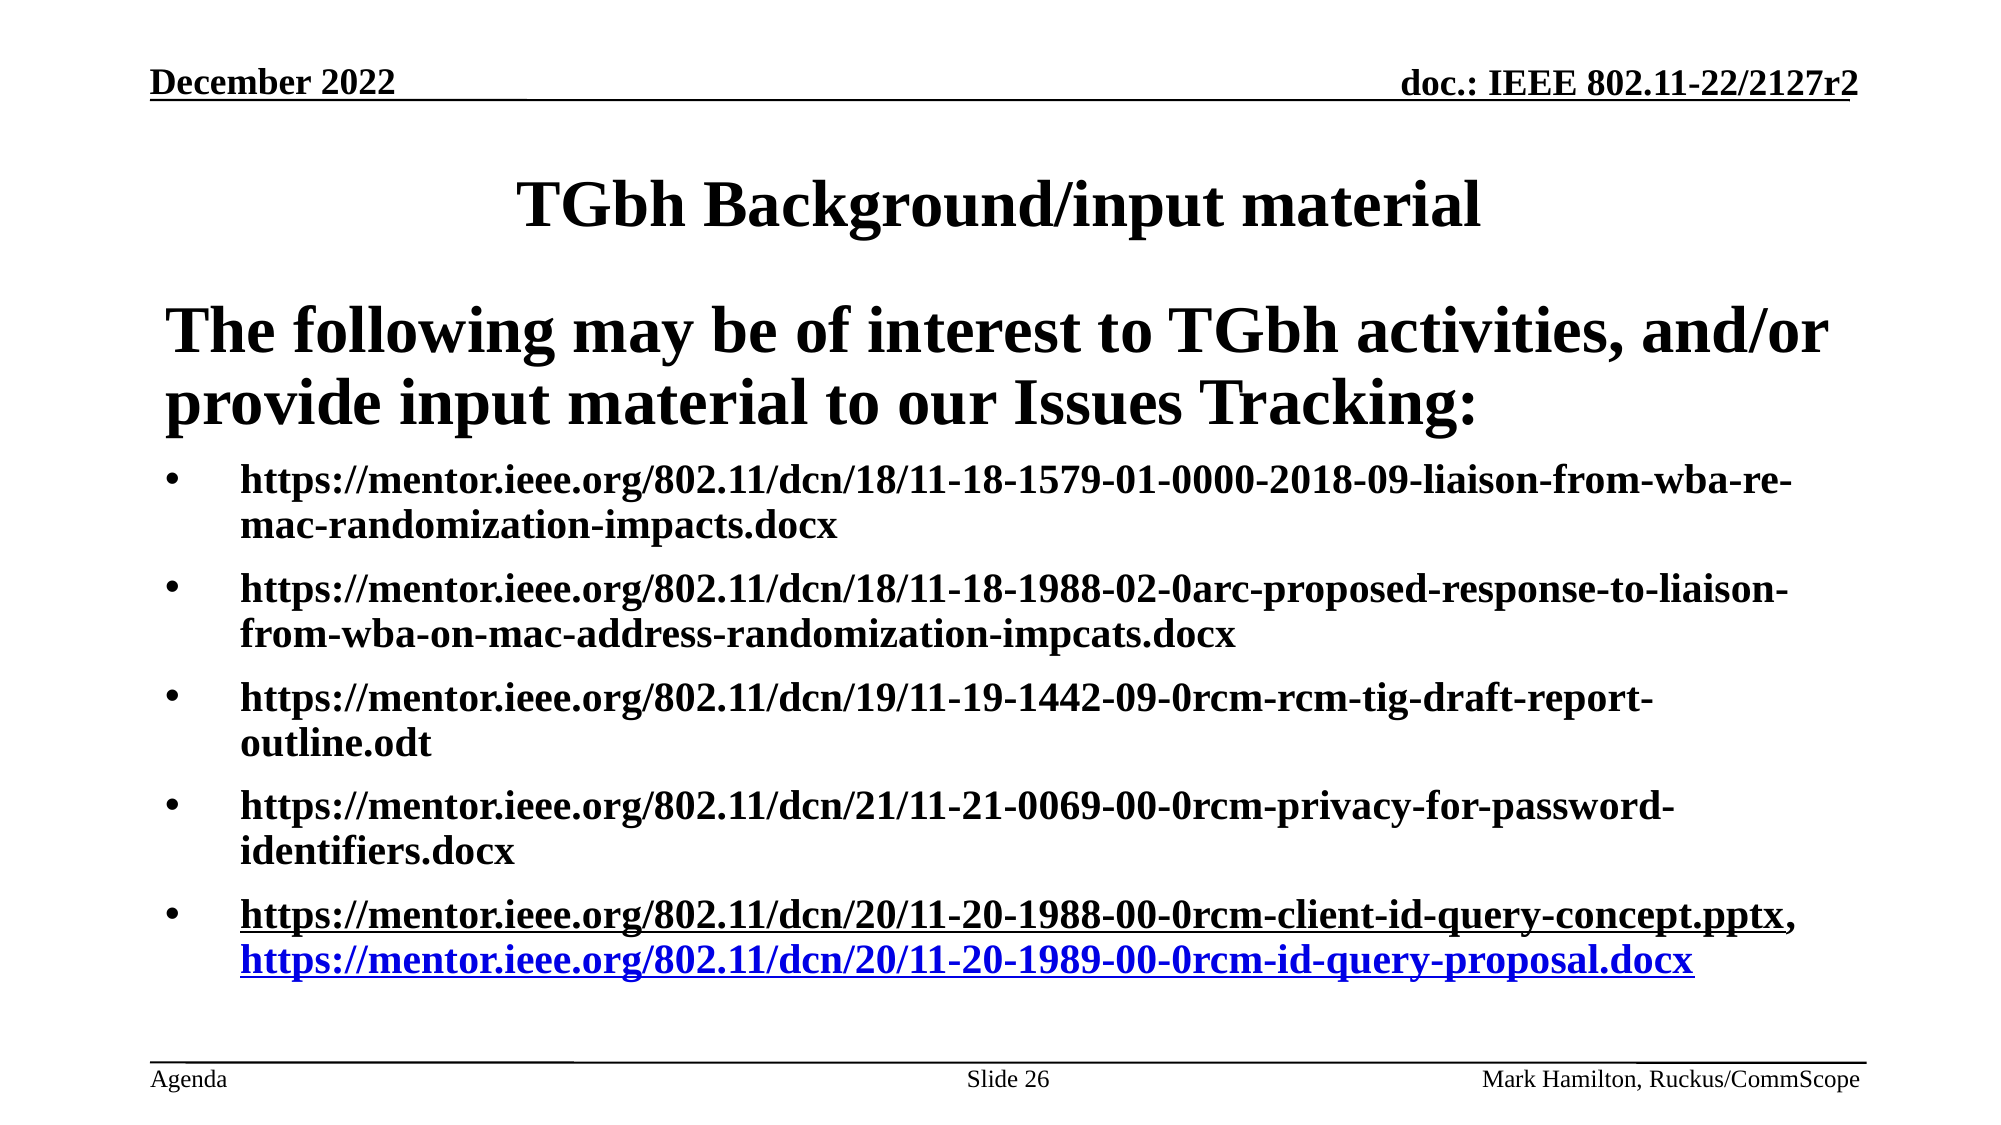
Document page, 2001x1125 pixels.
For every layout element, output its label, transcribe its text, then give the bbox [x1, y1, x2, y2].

title TGbh Background/input material [149, 112, 1850, 287]
slide_number Slide 26 [950, 1061, 1067, 1123]
list The following may be of interest to TGbh activities, and/or provide input material to our Issues Tracking: https://mentor.ieee.org/802.11/dcn/18/11-18-1579-01-0000-2018-09-liaison-from-wba-re-mac-randomization-impacts.docx https://mentor.ieee.org/802.11/dcn/18/11-18-1988-02-0arc-proposed-response-to-liaison-from-wba-on-mac-address-randomization-impcats.docx https://mentor.ieee.org/802.11/dcn/19/11-19-1442-09-0rcm-rcm-tig-draft-report-outline.odt https://mentor.ieee.org/802.11/dcn/21/11-21-0069-00-0rcm-privacy-for-password-identifiers.docx https://mentor.ieee.org/802.11/dcn/20/11-20-1988-00-0rcm-client-id-query-concept.pptx, https://mentor.ieee.org/802.11/dcn/20/11-20-1989-00-0rcm-id-query-proposal.docx [149, 287, 1850, 963]
